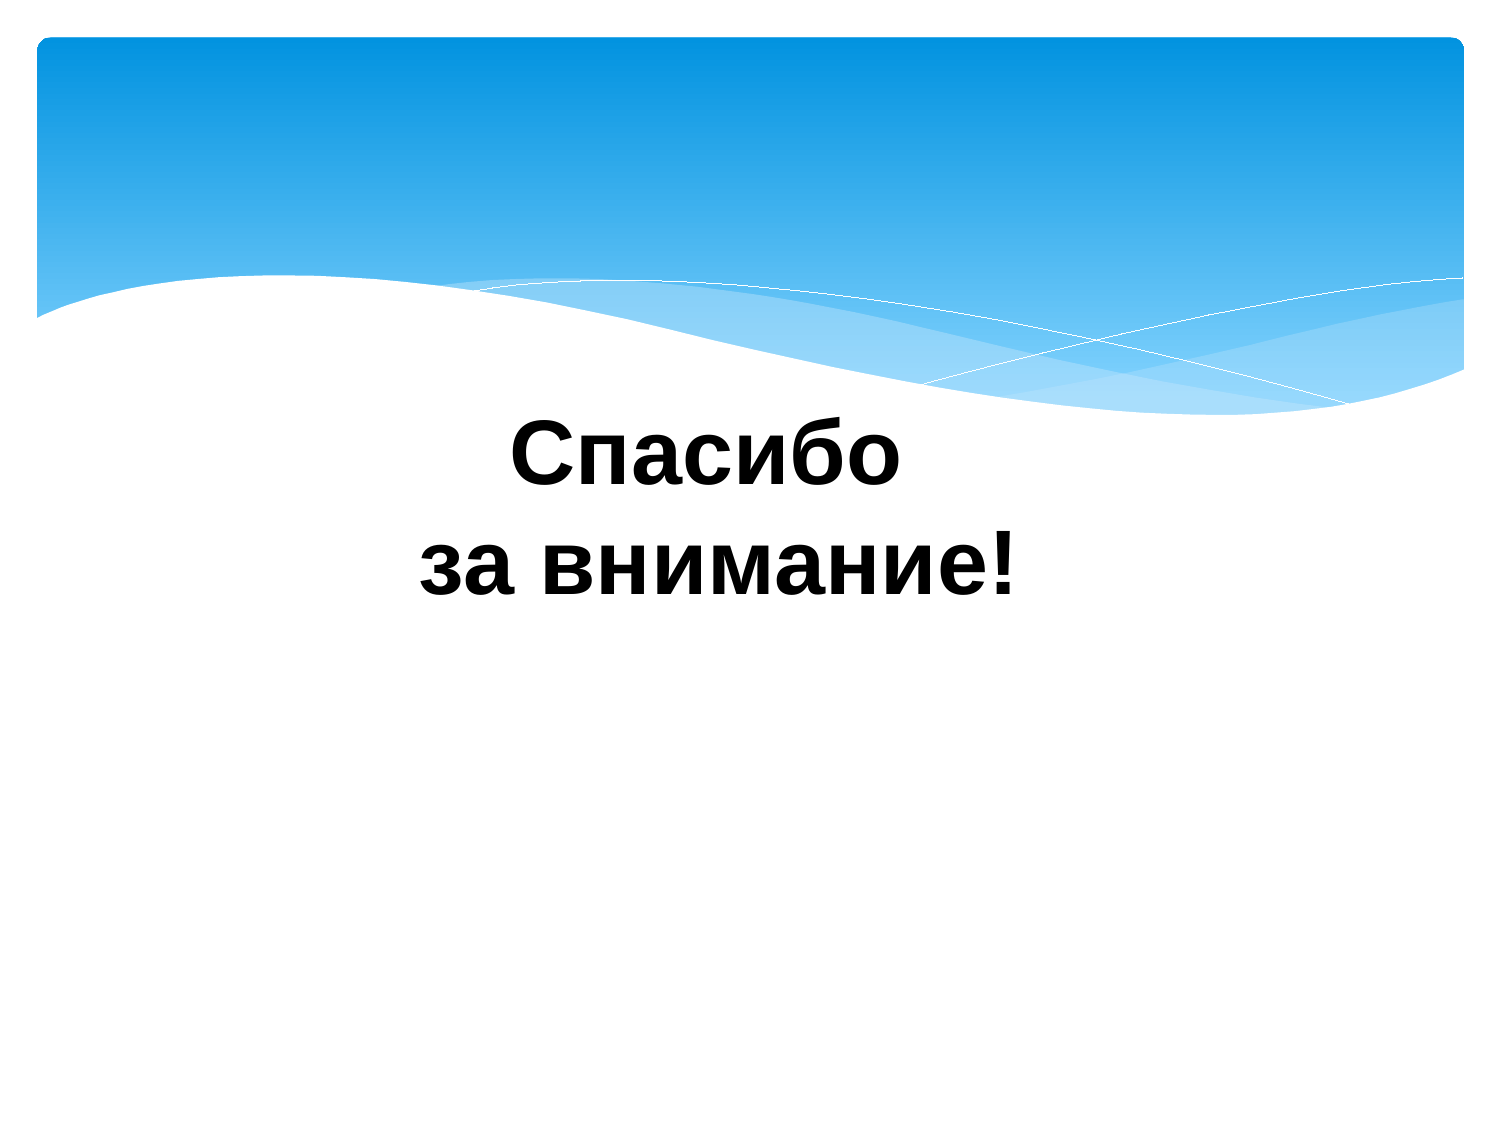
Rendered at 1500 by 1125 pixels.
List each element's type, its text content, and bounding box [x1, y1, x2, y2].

text_box Спасибо за внимание! [253, 385, 1184, 620]
